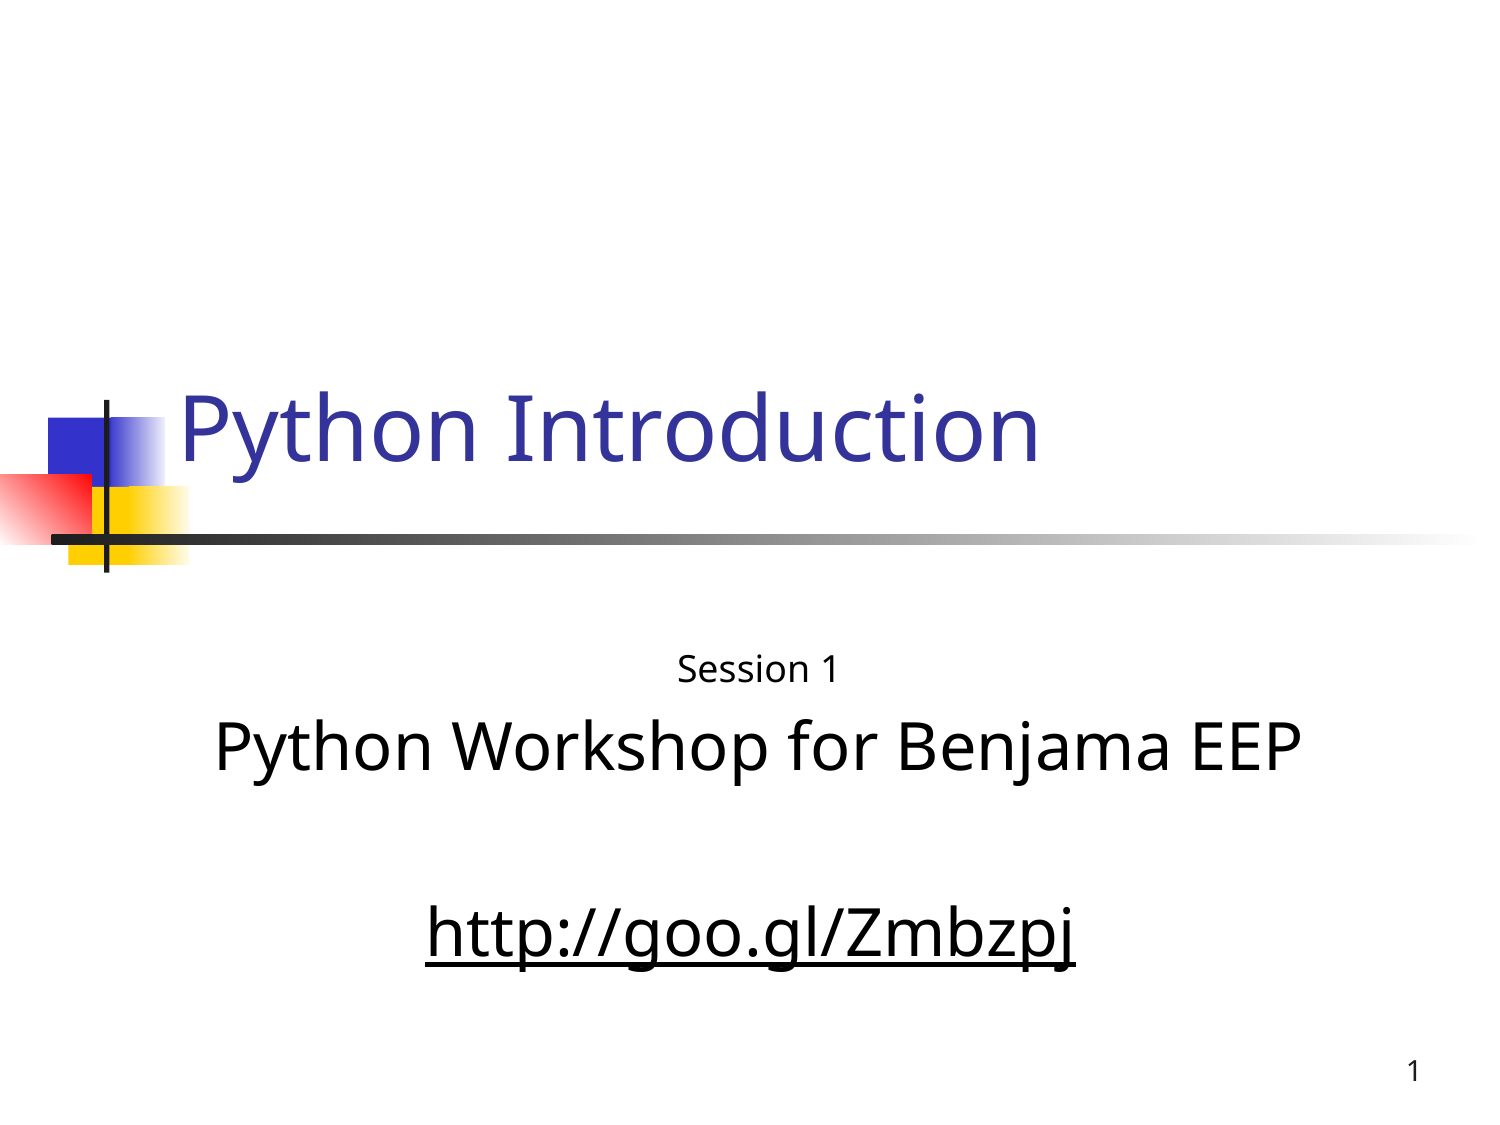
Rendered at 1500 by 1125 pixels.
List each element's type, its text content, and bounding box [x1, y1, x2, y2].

slide_number ‹#› [1125, 1025, 1438, 1100]
title Python Introduction [162, 299, 1438, 488]
subtitle Session 1 Python Workshop for Benjama EEP http://goo.gl/Zmbzpj [142, 637, 1377, 763]
